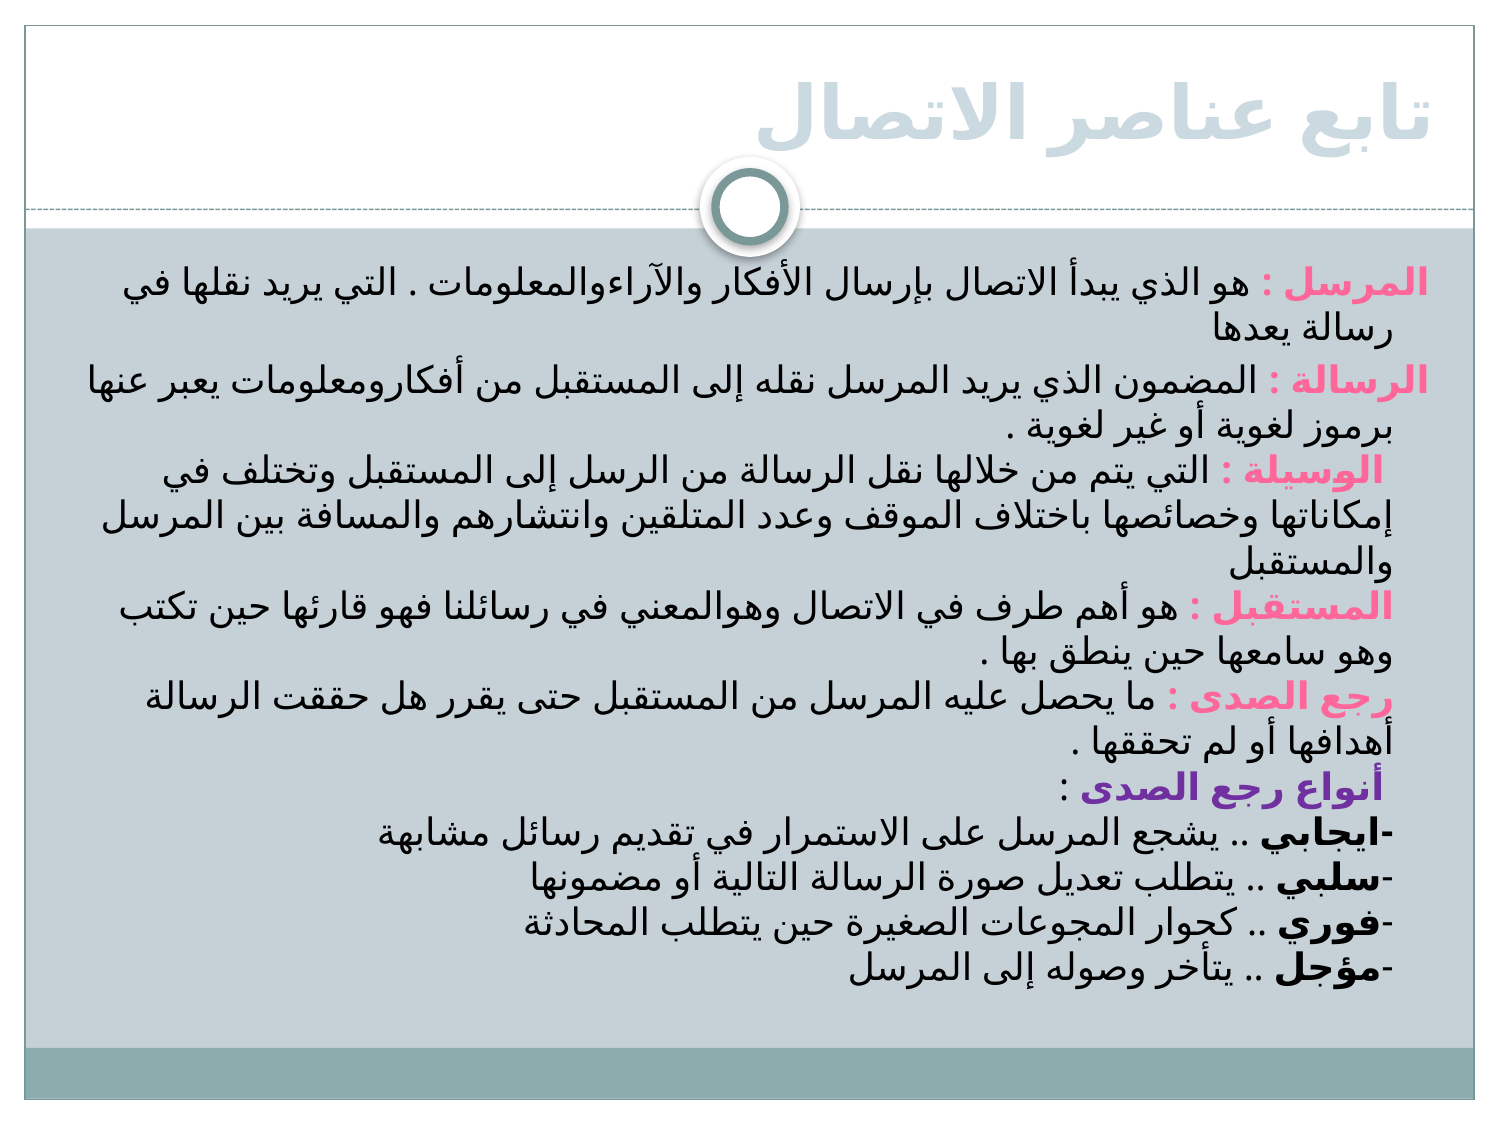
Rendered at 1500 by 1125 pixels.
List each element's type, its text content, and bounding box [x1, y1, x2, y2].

list المرسل : هو الذي يبدأ الاتصال بإرسال الأفكار والآراءوالمعلومات . التي يريد نقلها في رسالة يعدها الرسالة : المضمون الذي يريد المرسل نقله إلى المستقبل من أفكارومعلومات يعبر عنها برموز لغوية أو غير لغوية . الوسيلة : التي يتم من خلالها نقل الرسالة من الرسل إلى المستقبل وتختلف في إمكاناتها وخصائصها باختلاف الموقف وعدد المتلقين وانتشارهم والمسافة بين المرسل والمستقبل المستقبل : هو أهم طرف في الاتصال وهوالمعني في رسائلنا فهو قارئها حين تكتب وهو سامعها حين ينطق بها . رجع الصدى : ما يحصل عليه المرسل من المستقبل حتى يقرر هل حققت الرسالة أهدافها أو لم تحققها . أنواع رجع الصدى : -ايجابي .. يشجع المرسل على الاستمرار في تقديم رسائل مشابهة -سلبي .. يتطلب تعديل صورة الرسالة التالية أو مضمونها -فوري .. كحوار المجوعات الصغيرة حين يتطلب المحادثة -مؤجل .. يتأخر وصوله إلى المرسل [49, 250, 1445, 1001]
title تابع عناصر الاتصال [49, 37, 1450, 162]
